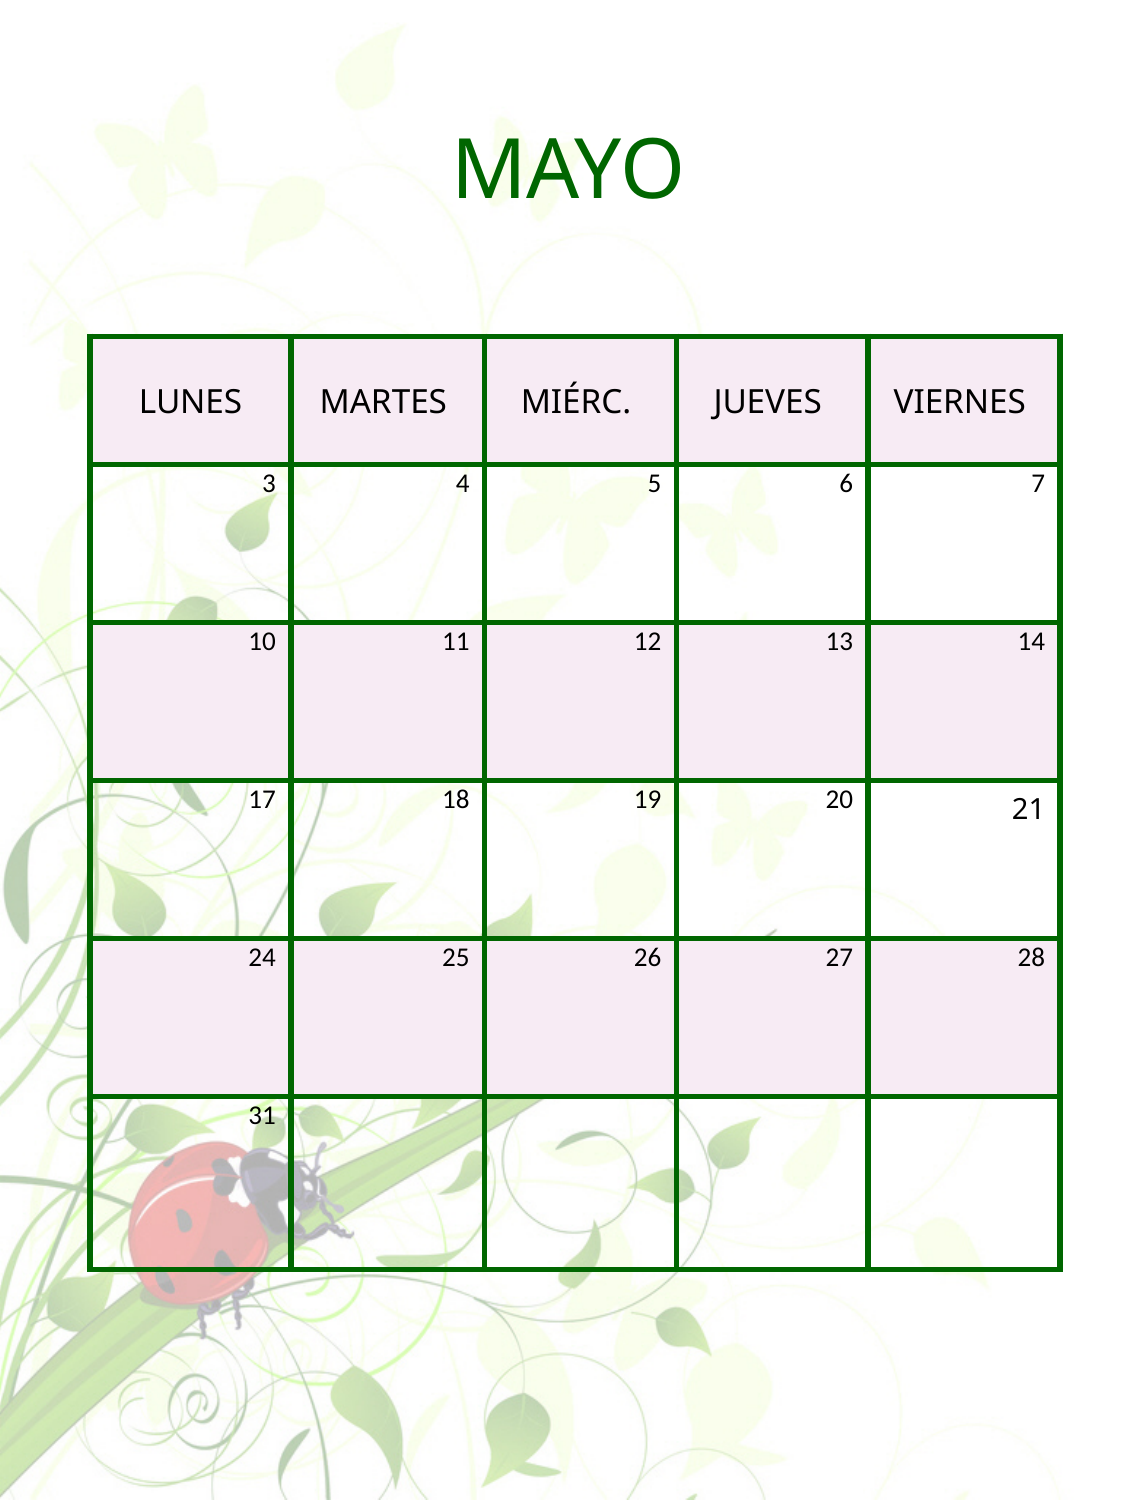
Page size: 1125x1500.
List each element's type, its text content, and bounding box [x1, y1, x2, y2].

table_cell [871, 1099, 1057, 1267]
table_cell 19 [487, 783, 674, 936]
text_box MAYO [207, 112, 929, 231]
table_cell 6 [679, 467, 865, 620]
table_header MIÉRC. [487, 339, 674, 462]
table_cell 31 [93, 1099, 288, 1267]
table_cell 25 [294, 941, 482, 1094]
table_cell 3 [93, 467, 288, 620]
table_cell 17 [93, 783, 288, 936]
table_cell [294, 1099, 482, 1267]
table_header MARTES [294, 339, 482, 462]
table_cell 5 [487, 467, 674, 620]
table_cell 24 [93, 941, 288, 1094]
table_cell 10 [93, 625, 288, 778]
table_cell 21 [871, 783, 1057, 936]
table_cell 26 [487, 941, 674, 1094]
table_cell 20 [679, 783, 865, 936]
table_cell 14 [871, 625, 1057, 778]
table_header LUNES [93, 339, 288, 462]
table_cell 27 [679, 941, 865, 1094]
table_cell [487, 1099, 674, 1267]
table_cell 11 [294, 625, 482, 778]
table_header VIERNES [871, 339, 1057, 462]
table_cell 4 [294, 467, 482, 620]
table_cell 7 [871, 467, 1057, 620]
table_header JUEVES [679, 339, 865, 462]
table_cell 13 [679, 625, 865, 778]
table_cell [679, 1099, 865, 1267]
table_cell 18 [294, 783, 482, 936]
table_cell 12 [487, 625, 674, 778]
table_cell 28 [871, 941, 1057, 1094]
picture [0, 0, 1125, 1500]
